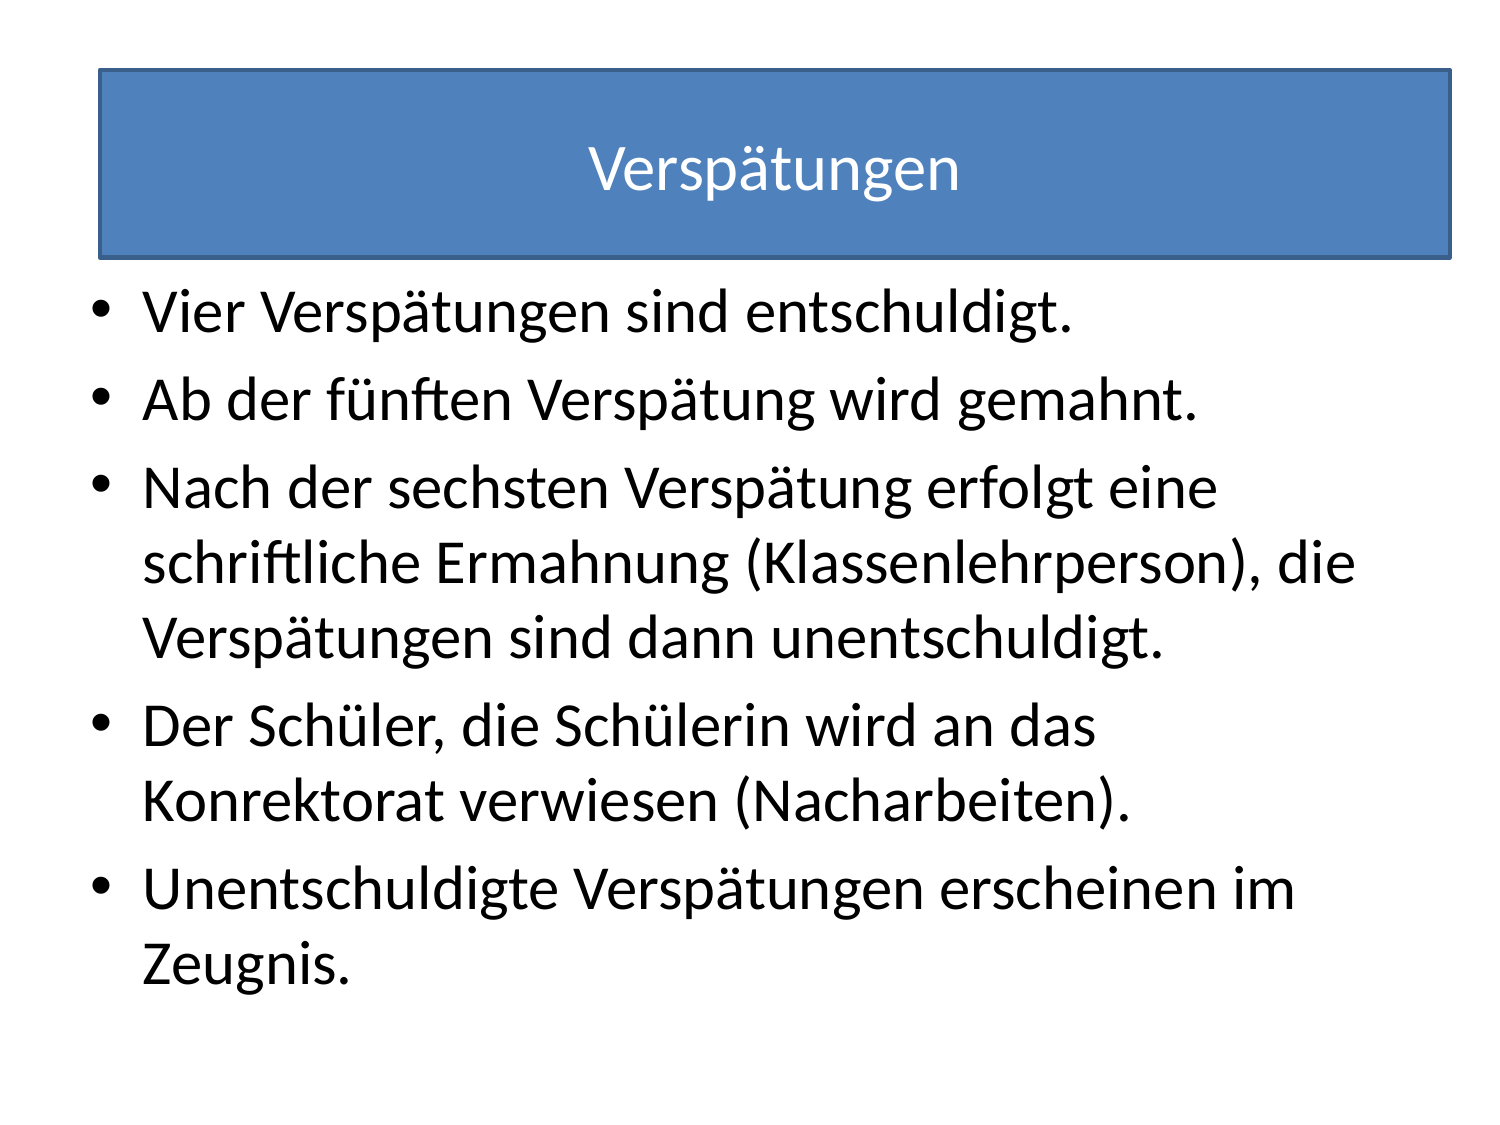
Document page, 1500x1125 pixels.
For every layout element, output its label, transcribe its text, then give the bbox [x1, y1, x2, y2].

title Verspätungen [75, 45, 1425, 233]
text_box Verspätungen [98, 68, 1452, 260]
list Vier Verspätungen sind entschuldigt. Ab der fünften Verspätung wird gemahnt. Nach der sechsten Verspätung erfolgt eine schriftliche Ermahnung (Klassenlehrperson), die Verspätungen sind dann unentschuldigt. Der Schüler, die Schülerin wird an das Konrektorat verwiesen (Nacharbeiten). Unentschuldigte Verspätungen erscheinen im Zeugnis. [75, 262, 1425, 1005]
